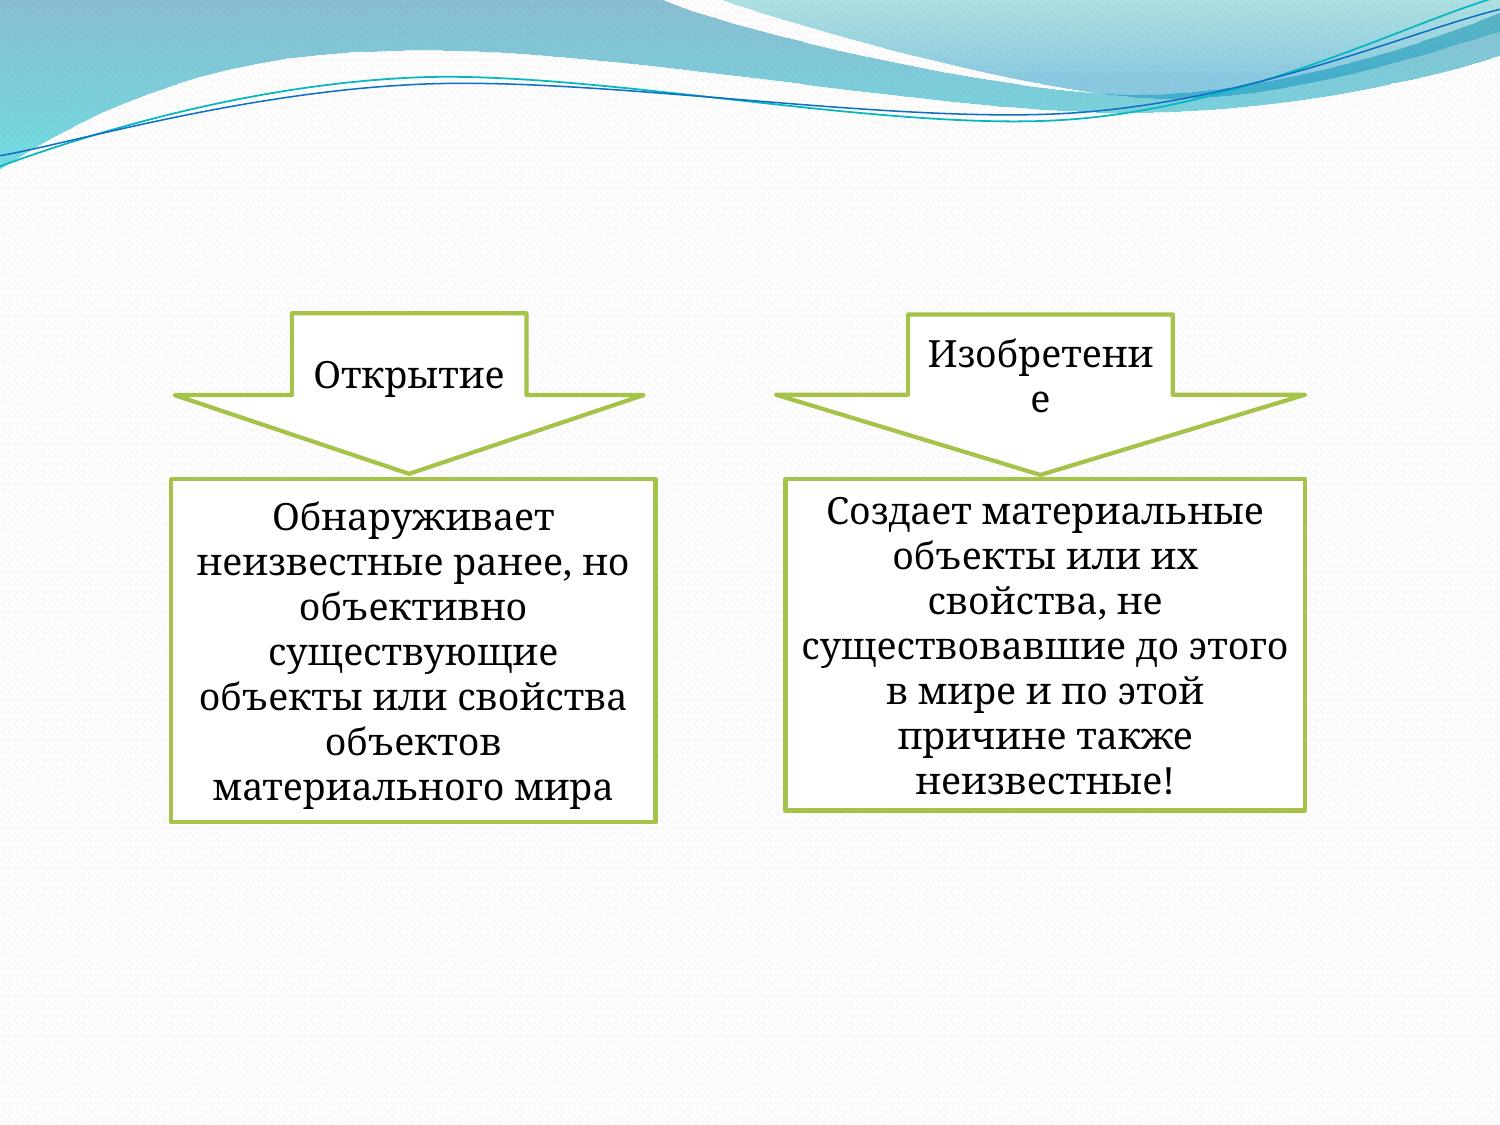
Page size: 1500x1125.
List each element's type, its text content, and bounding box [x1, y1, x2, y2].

text_box Открытие [172, 311, 646, 476]
text_box Создает материальные объекты или их свойства, не существовавшие до этого в мире и по этой причине также неизвестные! [783, 477, 1307, 813]
text_box Обнаруживает неизвестные ранее, но объективно существующие объекты или свойства объектов материального мира [169, 477, 658, 824]
text_box Изобретение [773, 312, 1308, 477]
